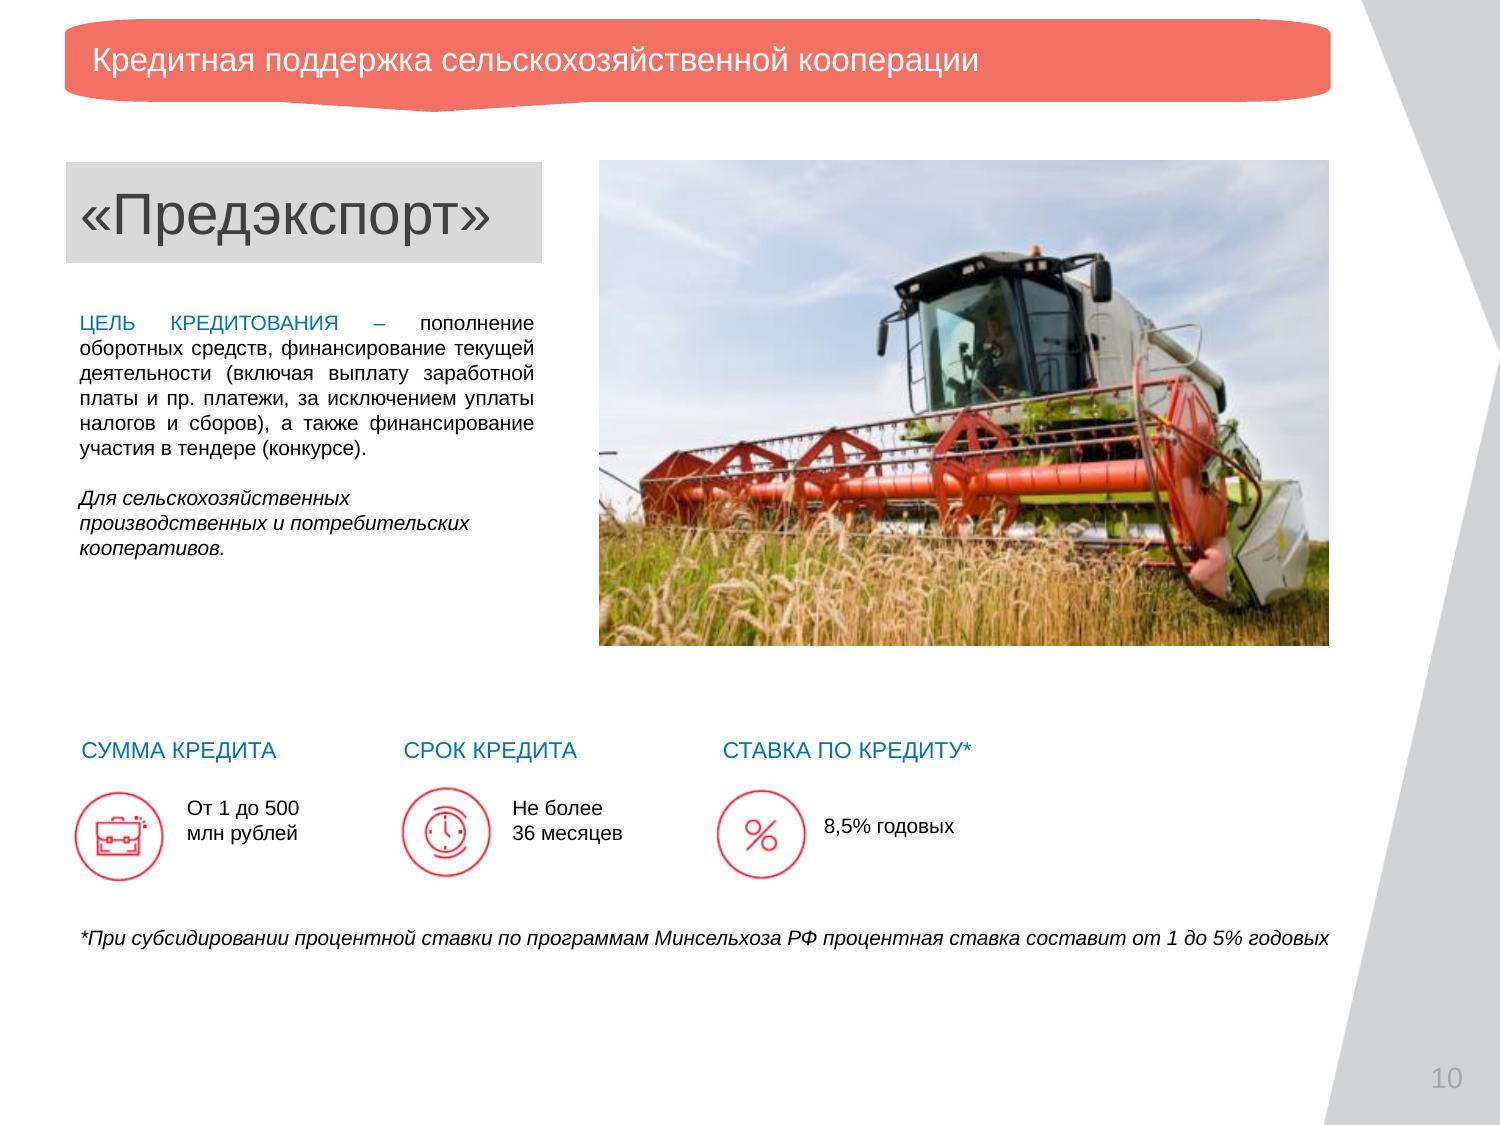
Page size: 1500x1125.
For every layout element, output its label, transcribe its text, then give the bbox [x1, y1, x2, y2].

text_box *При субсидировании процентной ставки по программам Минсельхоза РФ процентная ставка составит от 1 до 5% годовых [65, 916, 1393, 957]
text_box Не более 36 месяцев [499, 786, 638, 852]
text_box СУММА КРЕДИТА [66, 727, 292, 771]
slide_number 10 [1128, 1046, 1478, 1107]
text_box СТАВКА ПО КРЕДИТУ* [708, 727, 988, 771]
table_header «Предэкспорт» [66, 162, 542, 263]
text_box 8,5% годовых [819, 805, 1248, 846]
text_box СРОК КРЕДИТА [388, 727, 593, 771]
picture [0, 0, 1500, 1125]
text_box ЦЕЛЬ КРЕДИТОВАНИЯ – пополнение оборотных средств, финансирование текущей деятельности (включая выплату заработной платы и пр. платежи, за исключением уплаты налогов и сборов), а также финансирование участия в тендере (конкурсе). Для сельскохозяйственных производственных и потребительских кооперативов. [64, 302, 550, 568]
text_box Кредитная поддержка сельскохозяйственной кооперации [62, 16, 1333, 115]
text_box От 1 до 500 млн рублей [172, 786, 315, 852]
